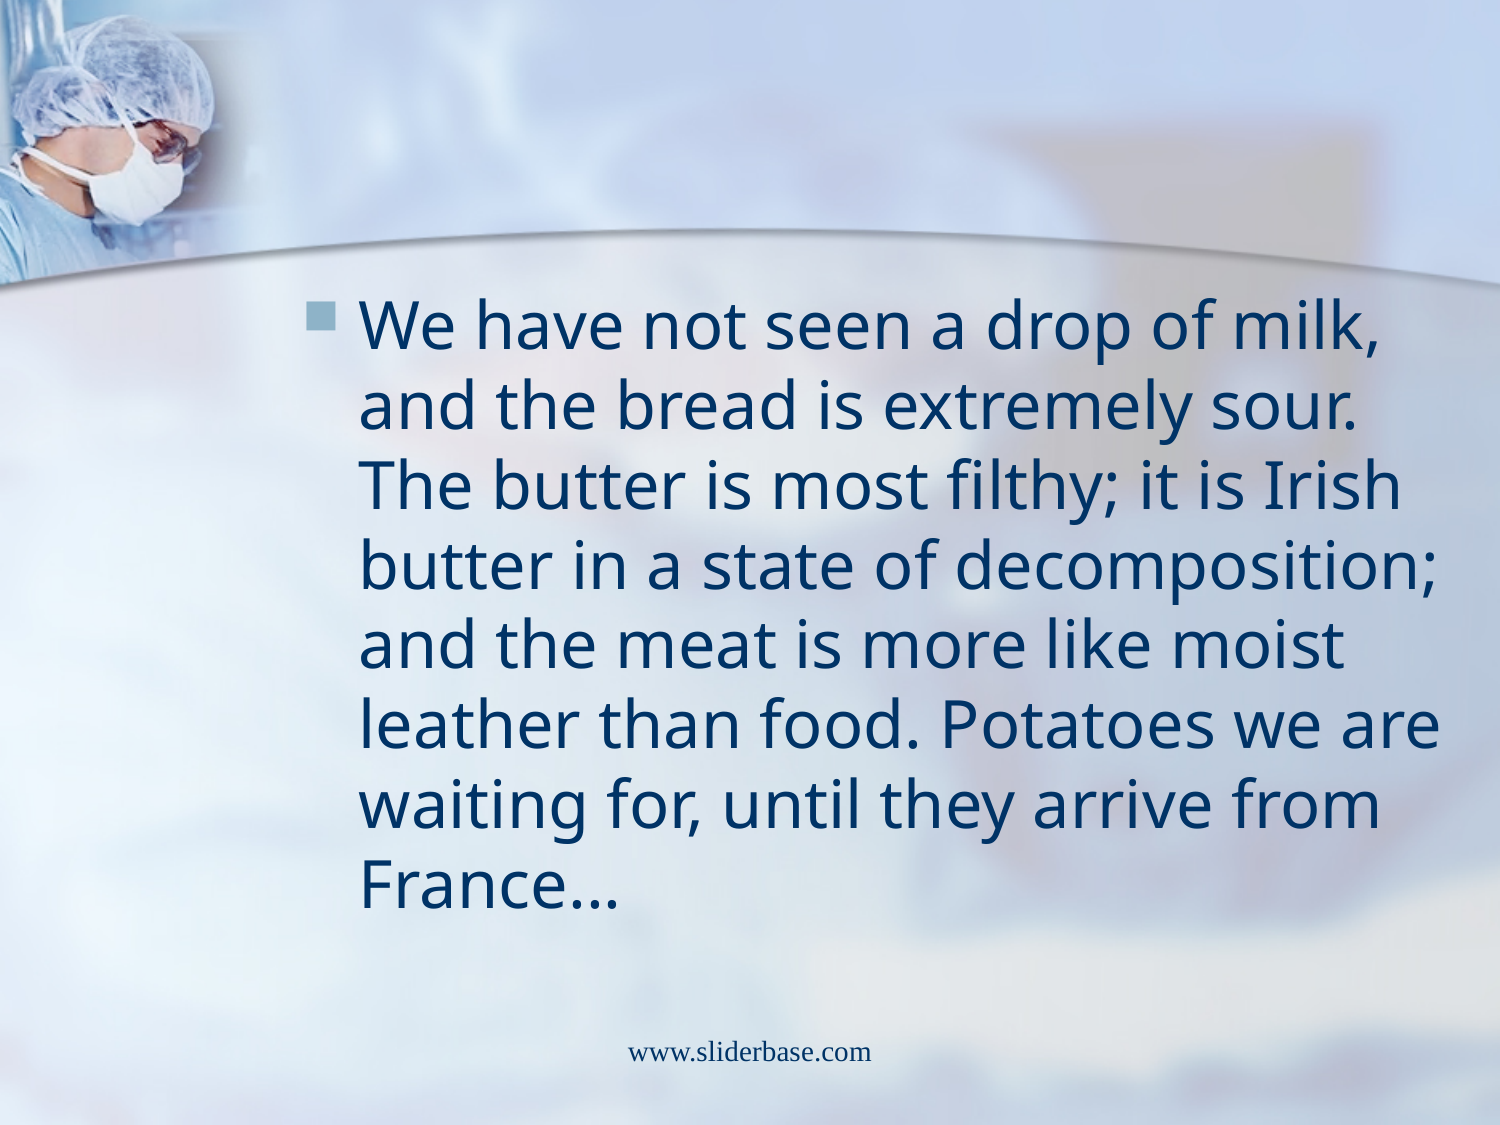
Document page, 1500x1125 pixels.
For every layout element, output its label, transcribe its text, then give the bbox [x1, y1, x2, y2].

list We have not seen a drop of milk, and the bread is extremely sour. The butter is most filthy; it is Irish butter in a state of decomposition; and the meat is more like moist leather than food. Potatoes we are waiting for, until they arrive from France... [287, 275, 1500, 1050]
picture [0, 0, 1500, 1125]
footer www.sliderbase.com [512, 1024, 988, 1103]
